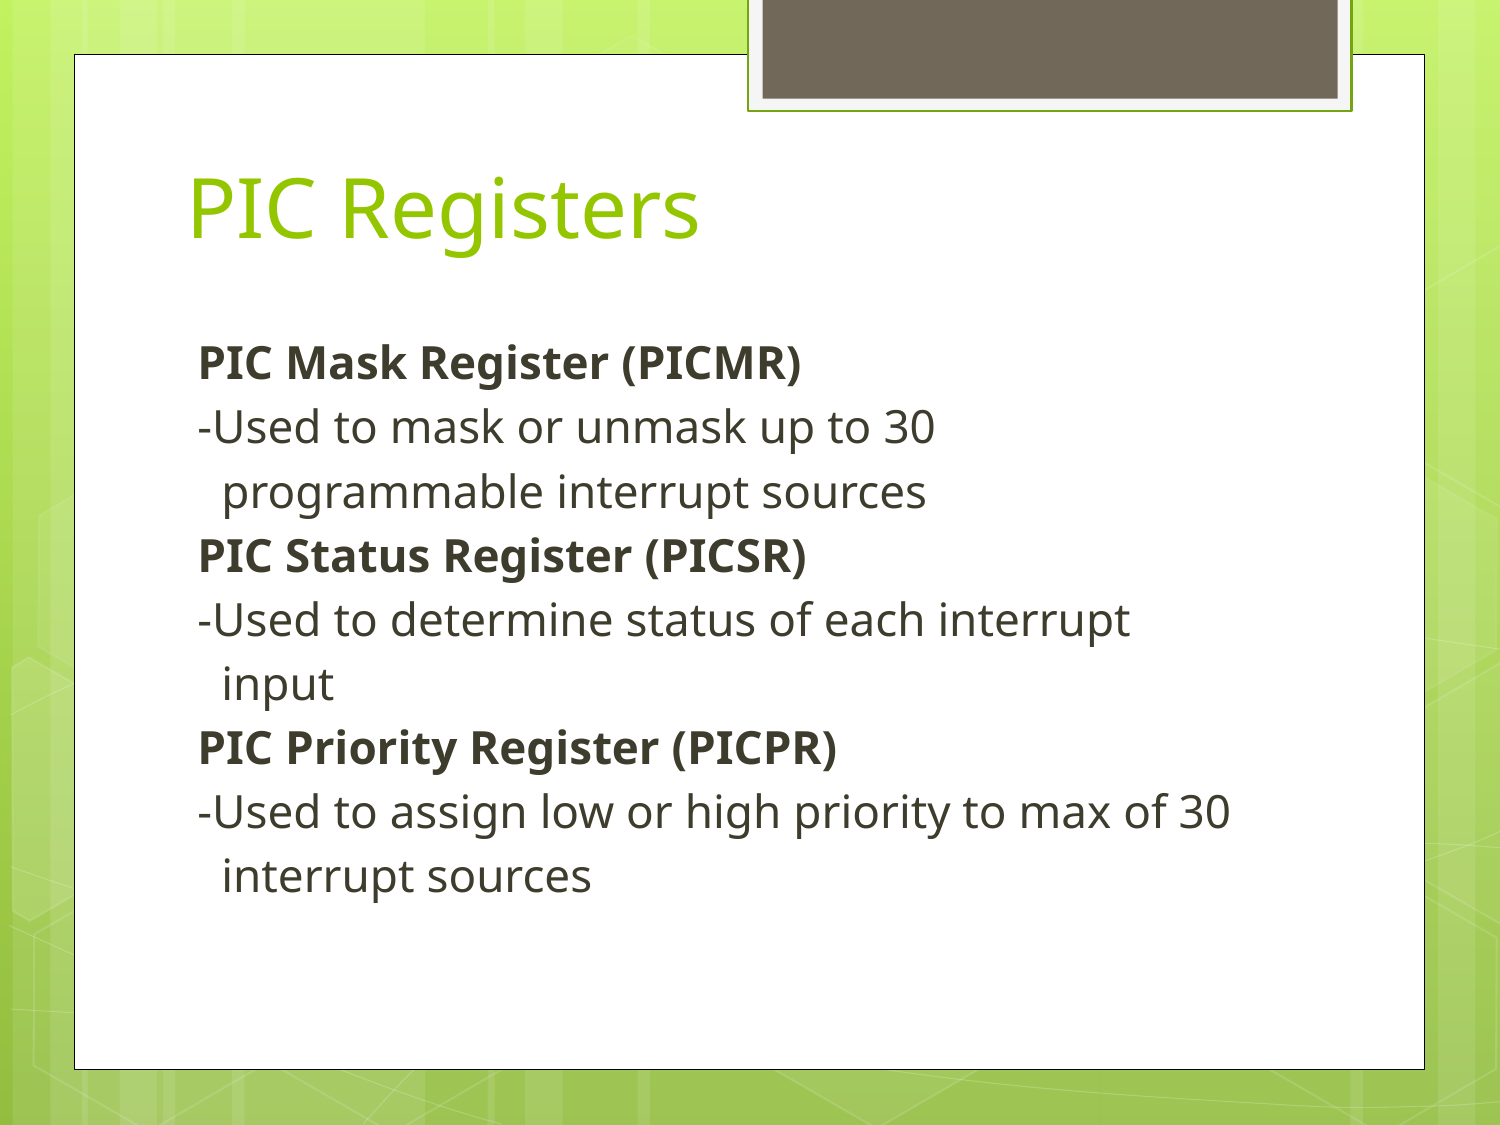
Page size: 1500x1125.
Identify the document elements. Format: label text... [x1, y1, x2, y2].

list PIC Mask Register (PICMR) -Used to mask or unmask up to 30 programmable interrupt sources PIC Status Register (PICSR) -Used to determine status of each interrupt input PIC Priority Register (PICPR) -Used to assign low or high priority to max of 30 interrupt sources [171, 262, 1283, 957]
title PIC Registers [171, 74, 1324, 263]
